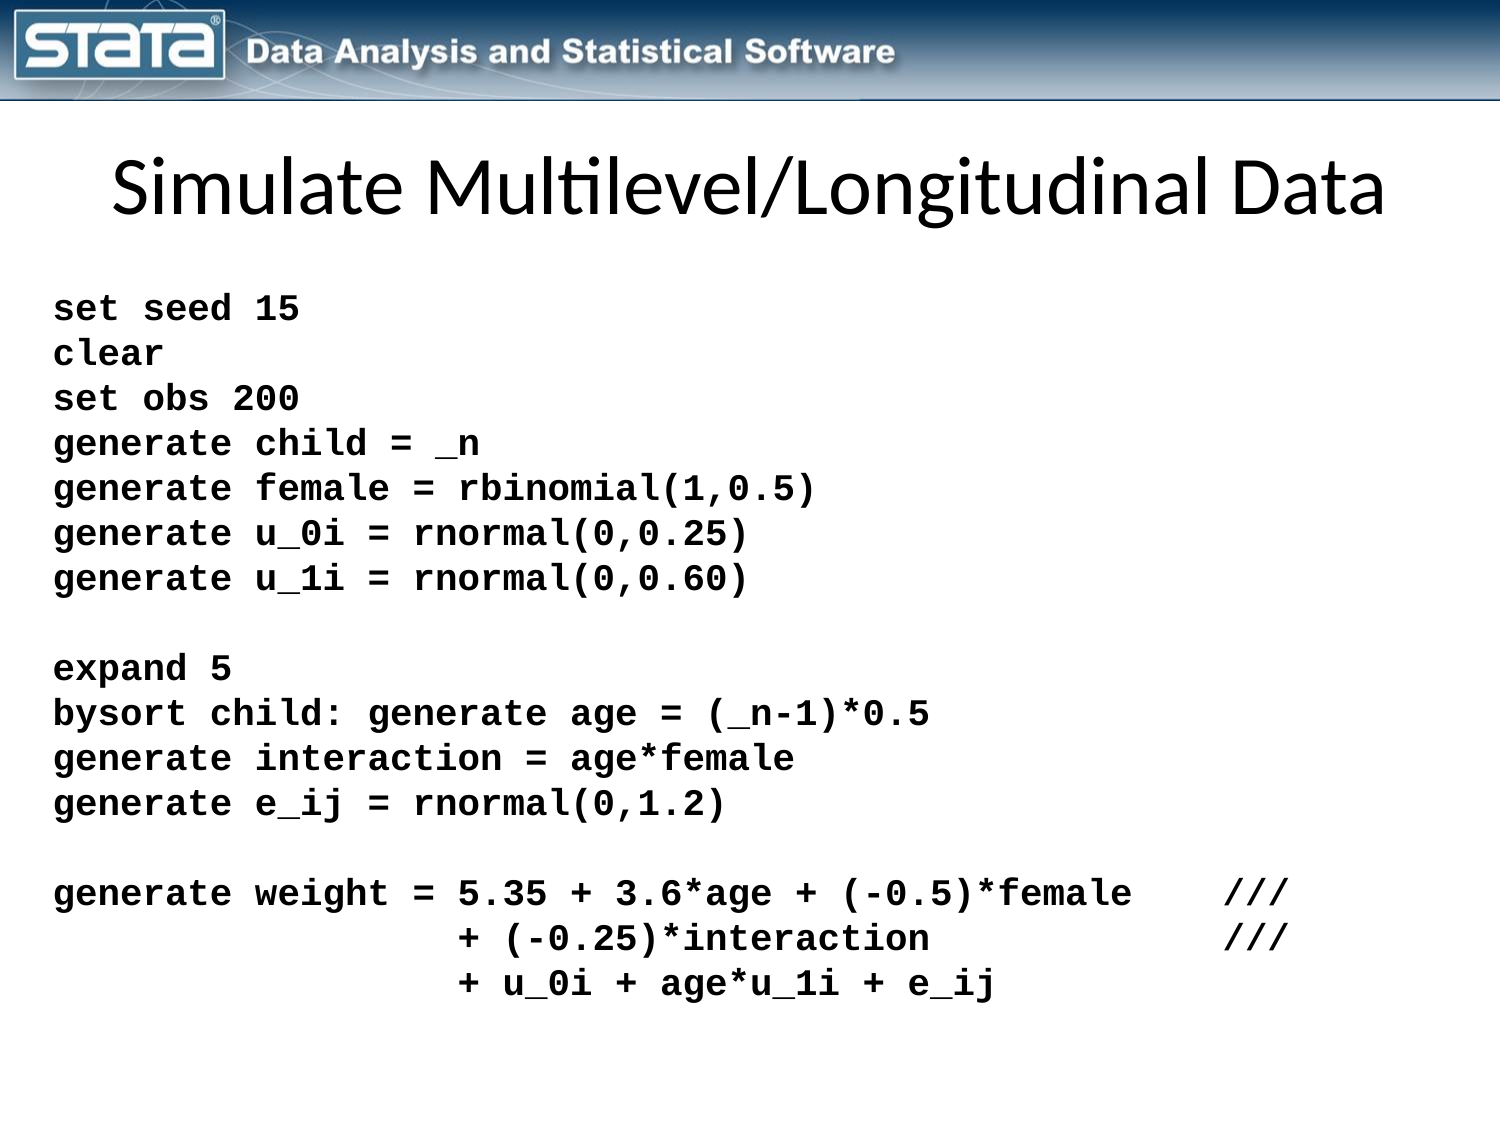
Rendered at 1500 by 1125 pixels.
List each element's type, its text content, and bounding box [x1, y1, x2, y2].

picture [0, 0, 1500, 99]
list set seed 15 clear set obs 200 generate child = _n generate female = rbinomial(1,0.5) generate u_0i = rnormal(0,0.25) generate u_1i = rnormal(0,0.60) expand 5 bysort child: generate age = (_n-1)*0.5 generate interaction = age*female generate e_ij = rnormal(0,1.2) generate weight = 5.35 + 3.6*age + (-0.5)*female /// + (-0.25)*interaction /// + u_0i + age*u_1i + e_ij [37, 275, 1382, 1025]
title Simulate Multilevel/Longitudinal Data [0, 99, 1500, 263]
